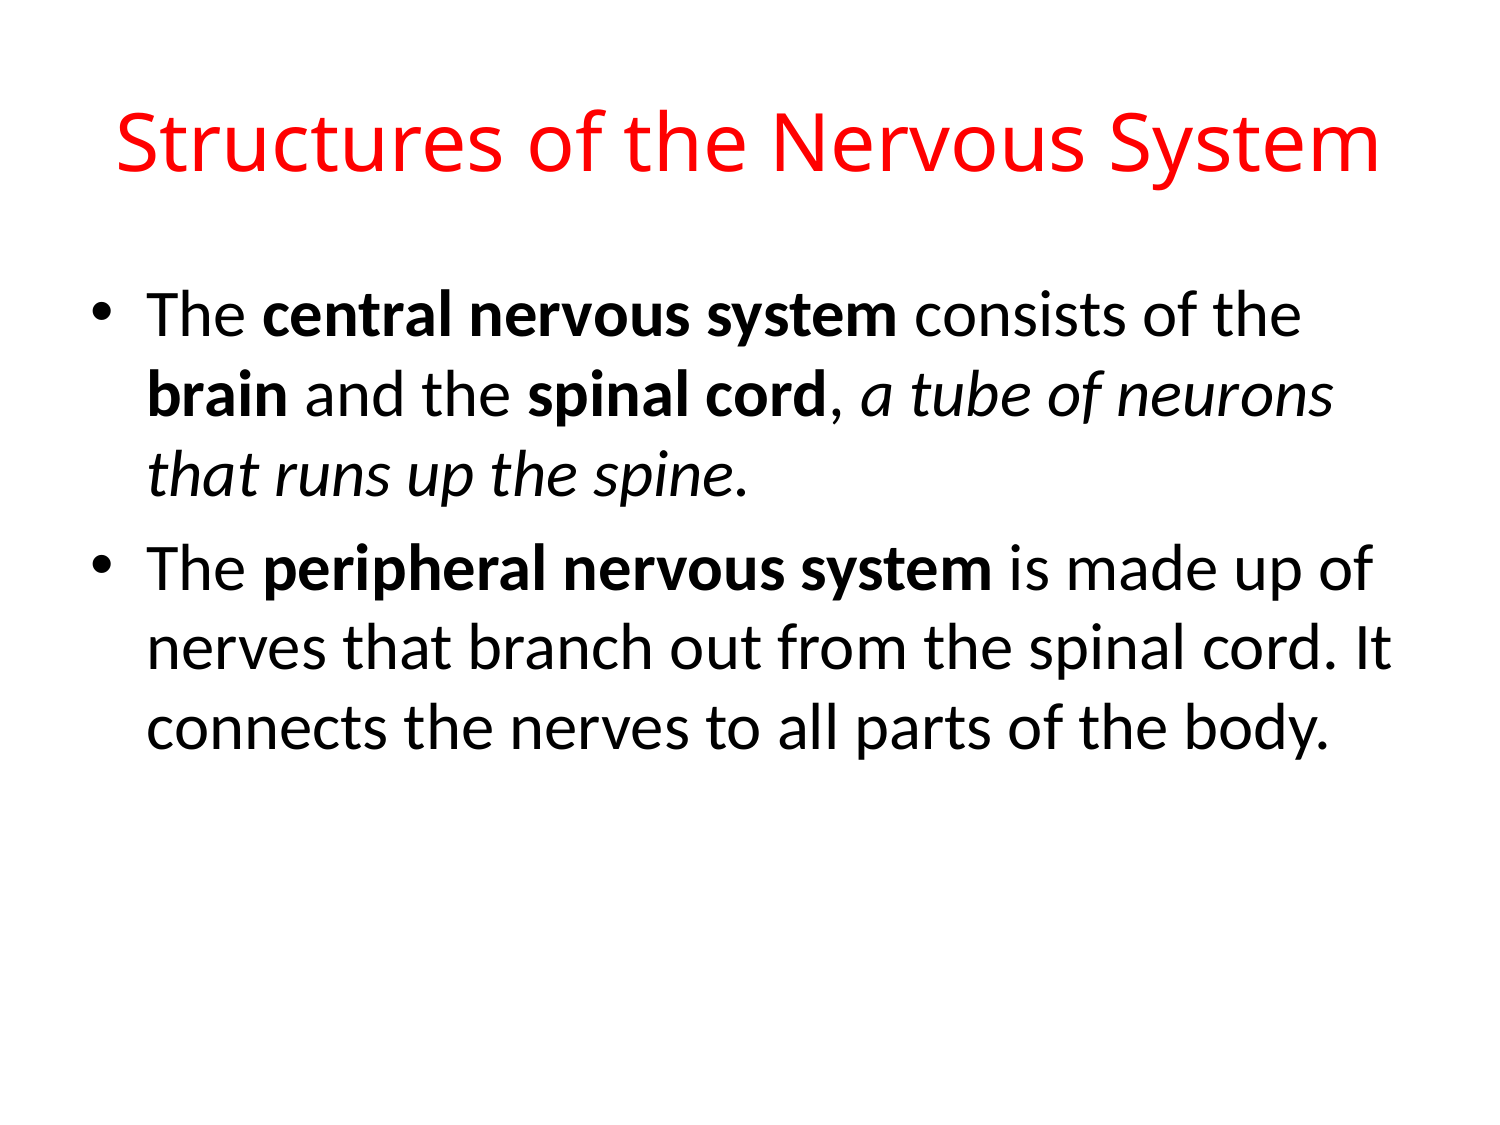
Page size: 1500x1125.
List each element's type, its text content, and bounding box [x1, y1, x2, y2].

title Structures of the Nervous System [75, 45, 1425, 233]
list The central nervous system consists of the brain and the spinal cord, a tube of neurons that runs up the spine. The peripheral nervous system is made up of nerves that branch out from the spinal cord. It connects the nerves to all parts of the body. [75, 262, 1425, 1005]
